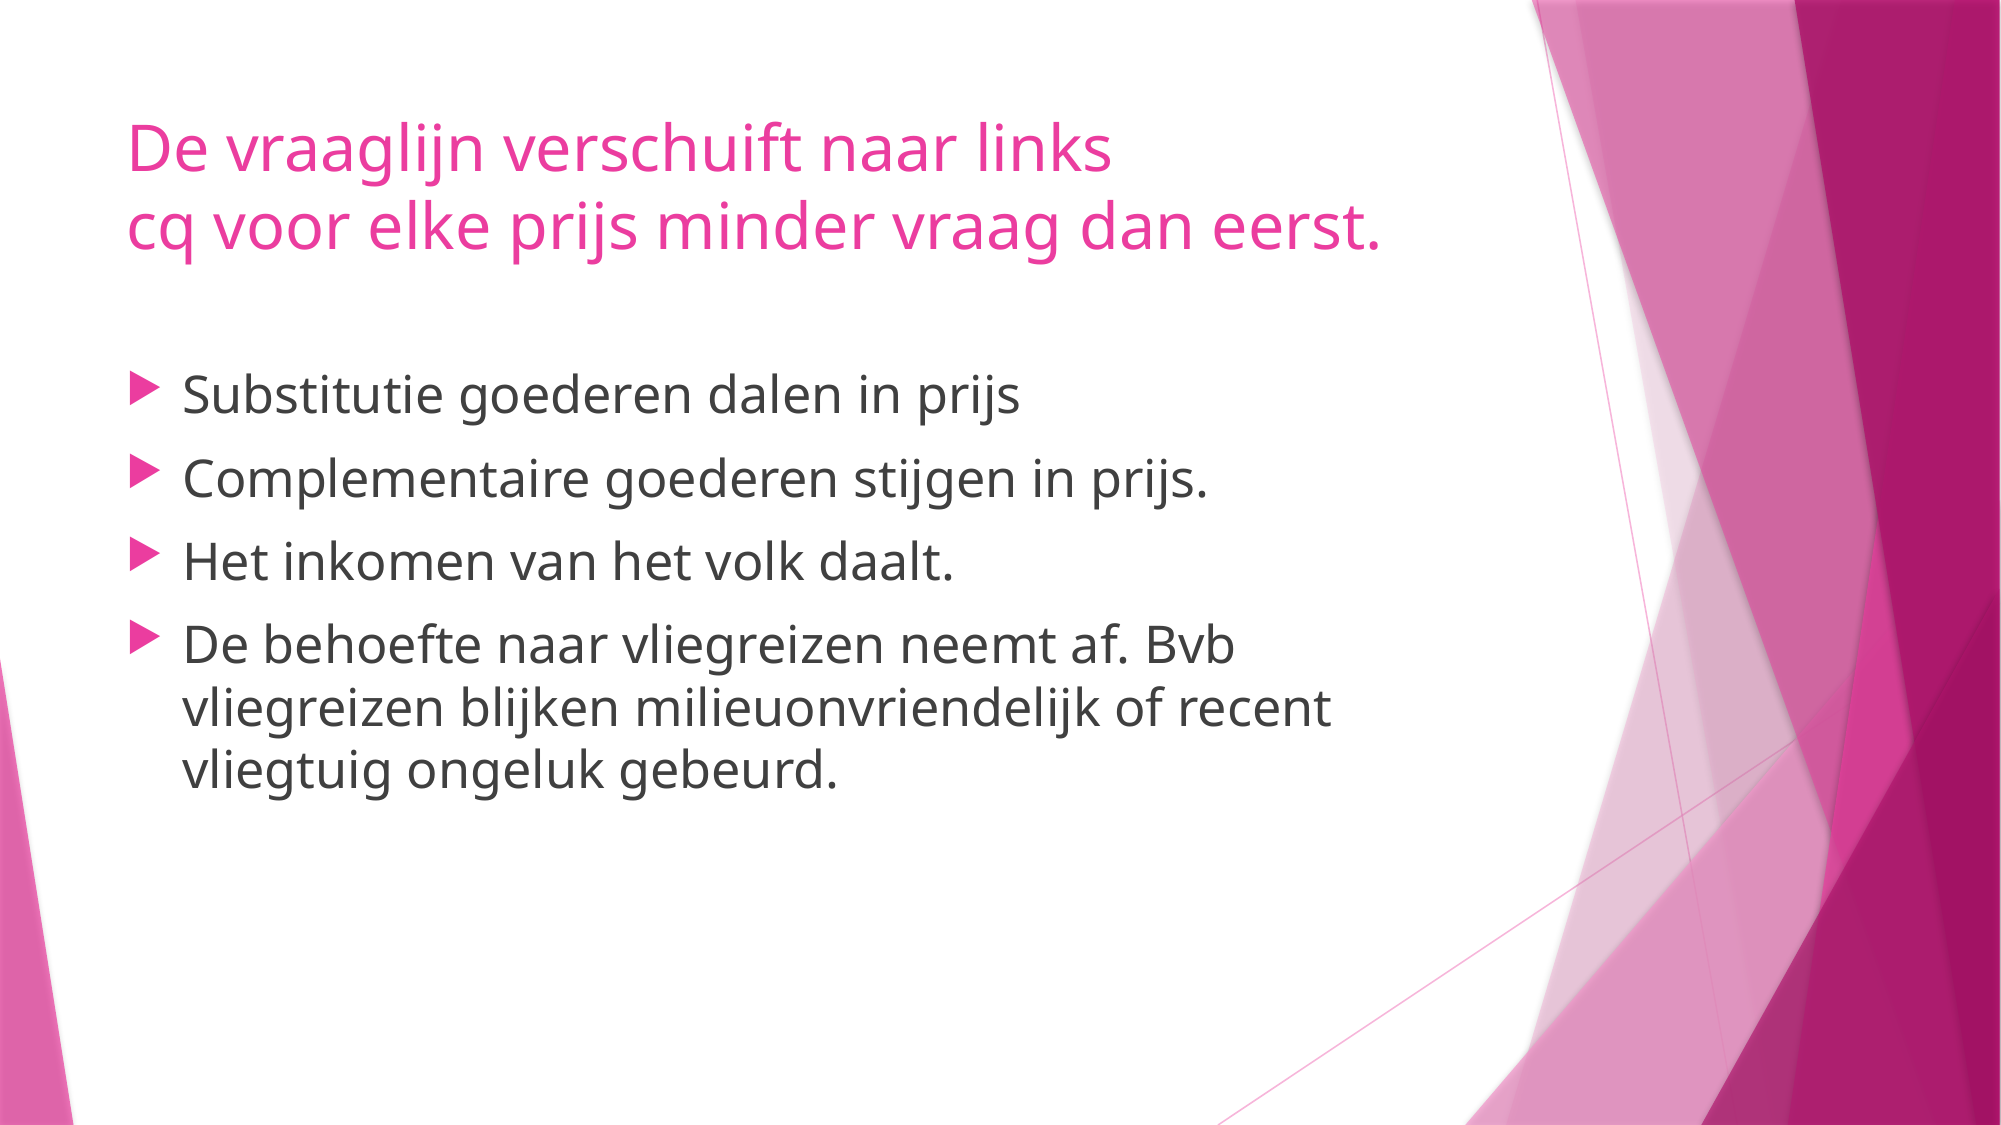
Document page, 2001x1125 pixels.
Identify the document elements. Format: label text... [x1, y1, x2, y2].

list Substitutie goederen dalen in prijs Complementaire goederen stijgen in prijs. Het inkomen van het volk daalt. De behoefte naar vliegreizen neemt af. Bvb vliegreizen blijken milieuonvriendelijk of recent vliegtuig ongeluk gebeurd. [111, 354, 1522, 992]
title De vraaglijn verschuift naar links cq voor elke prijs minder vraag dan eerst. [111, 99, 1522, 317]
